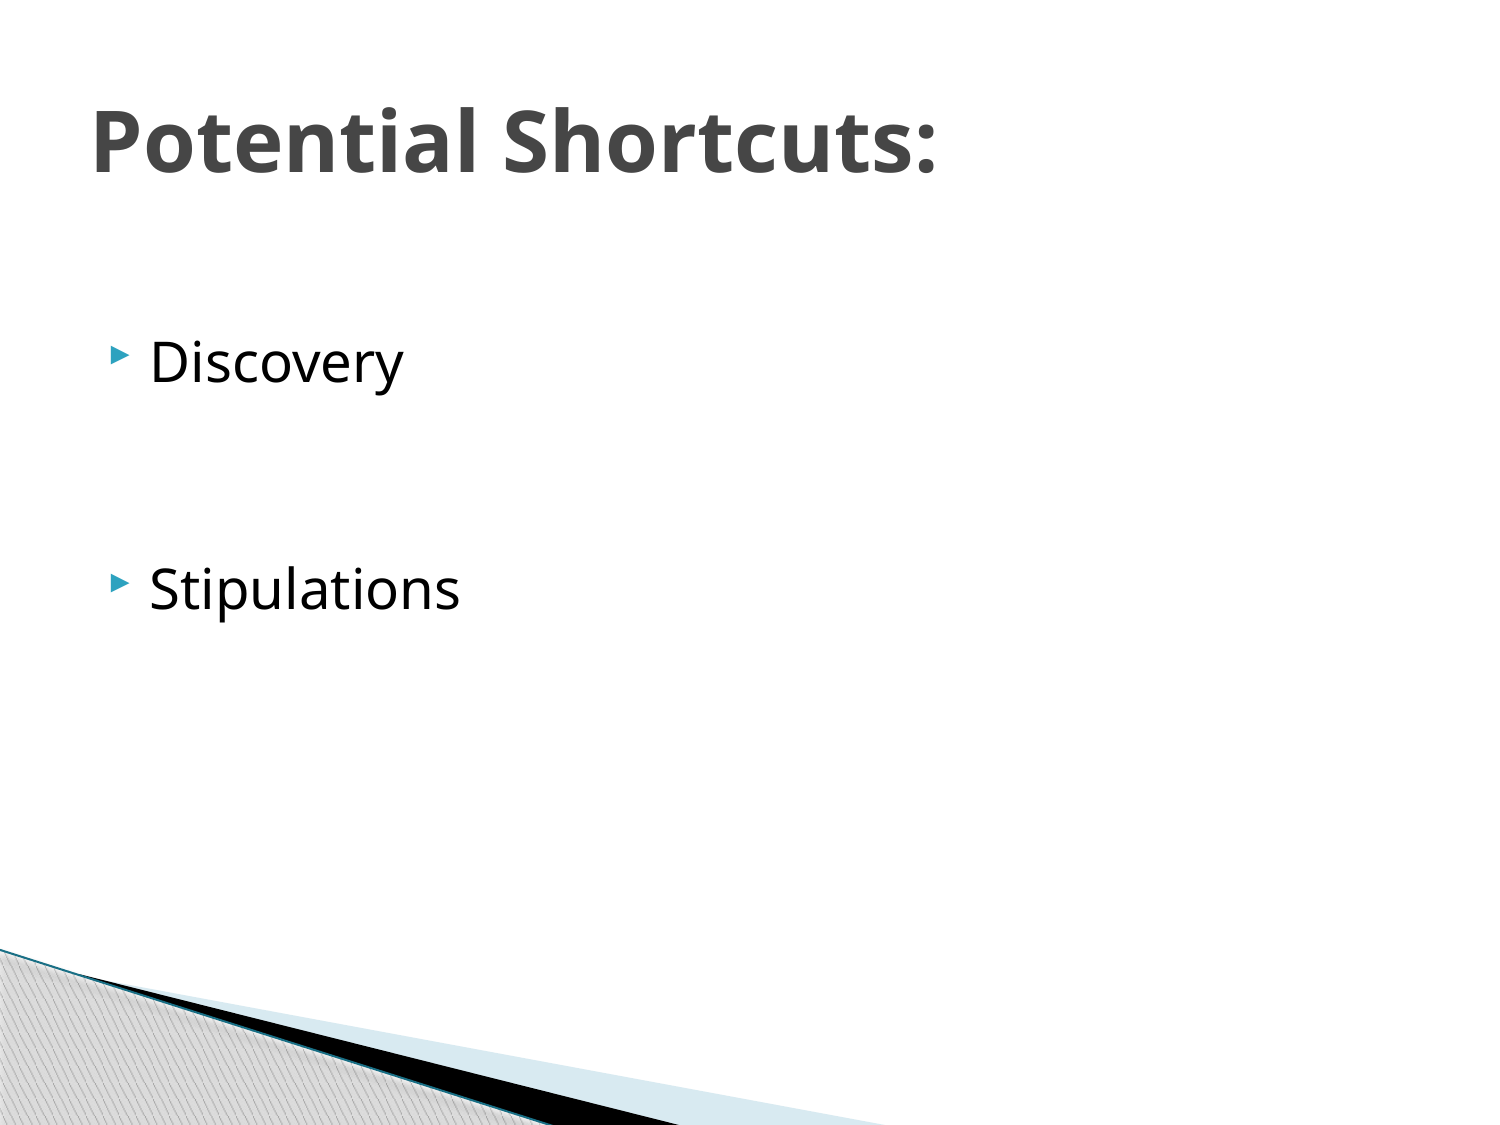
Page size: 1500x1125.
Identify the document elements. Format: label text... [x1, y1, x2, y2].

title Potential Shortcuts: [75, 45, 1425, 233]
list Discovery Stipulations [75, 243, 1425, 986]
